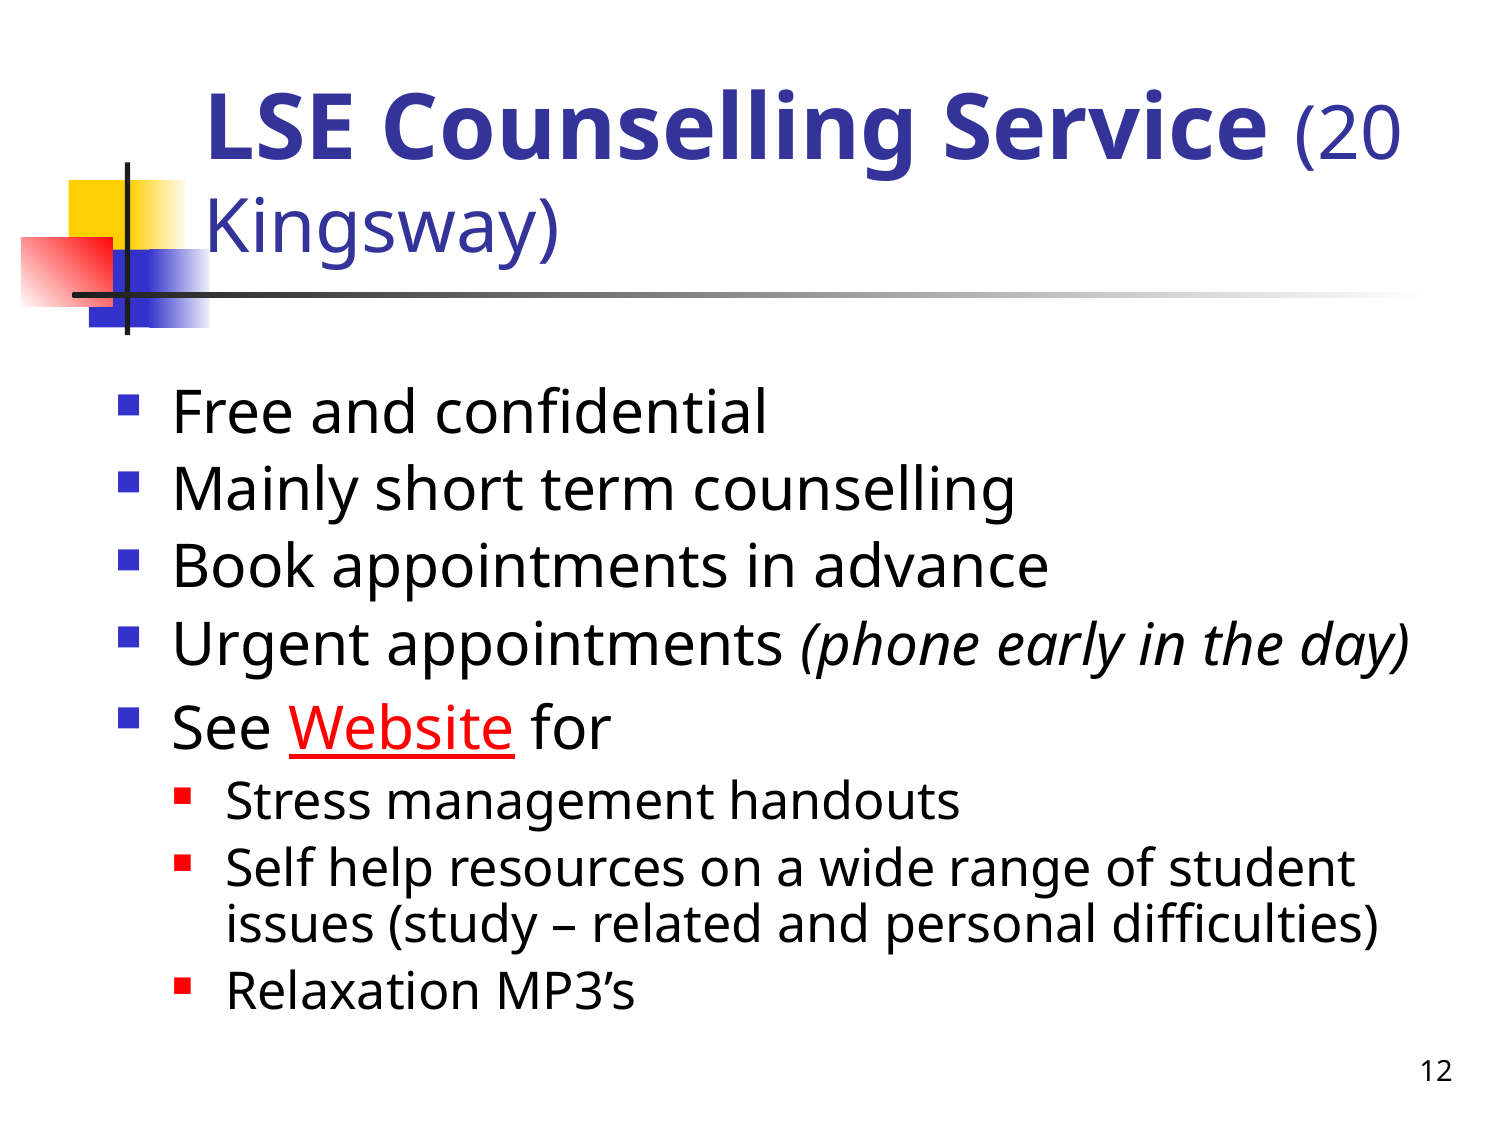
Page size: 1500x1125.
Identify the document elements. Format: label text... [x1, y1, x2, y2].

list Free and confidential Mainly short term counselling Book appointments in advance Urgent appointments (phone early in the day) See Website for Stress management handouts Self help resources on a wide range of student issues (study – related and personal difficulties) Relaxation MP3’s [100, 373, 1469, 1054]
slide_number 12 [1155, 1054, 1468, 1100]
title LSE Counselling Service (20 Kingsway) [188, 35, 1468, 275]
